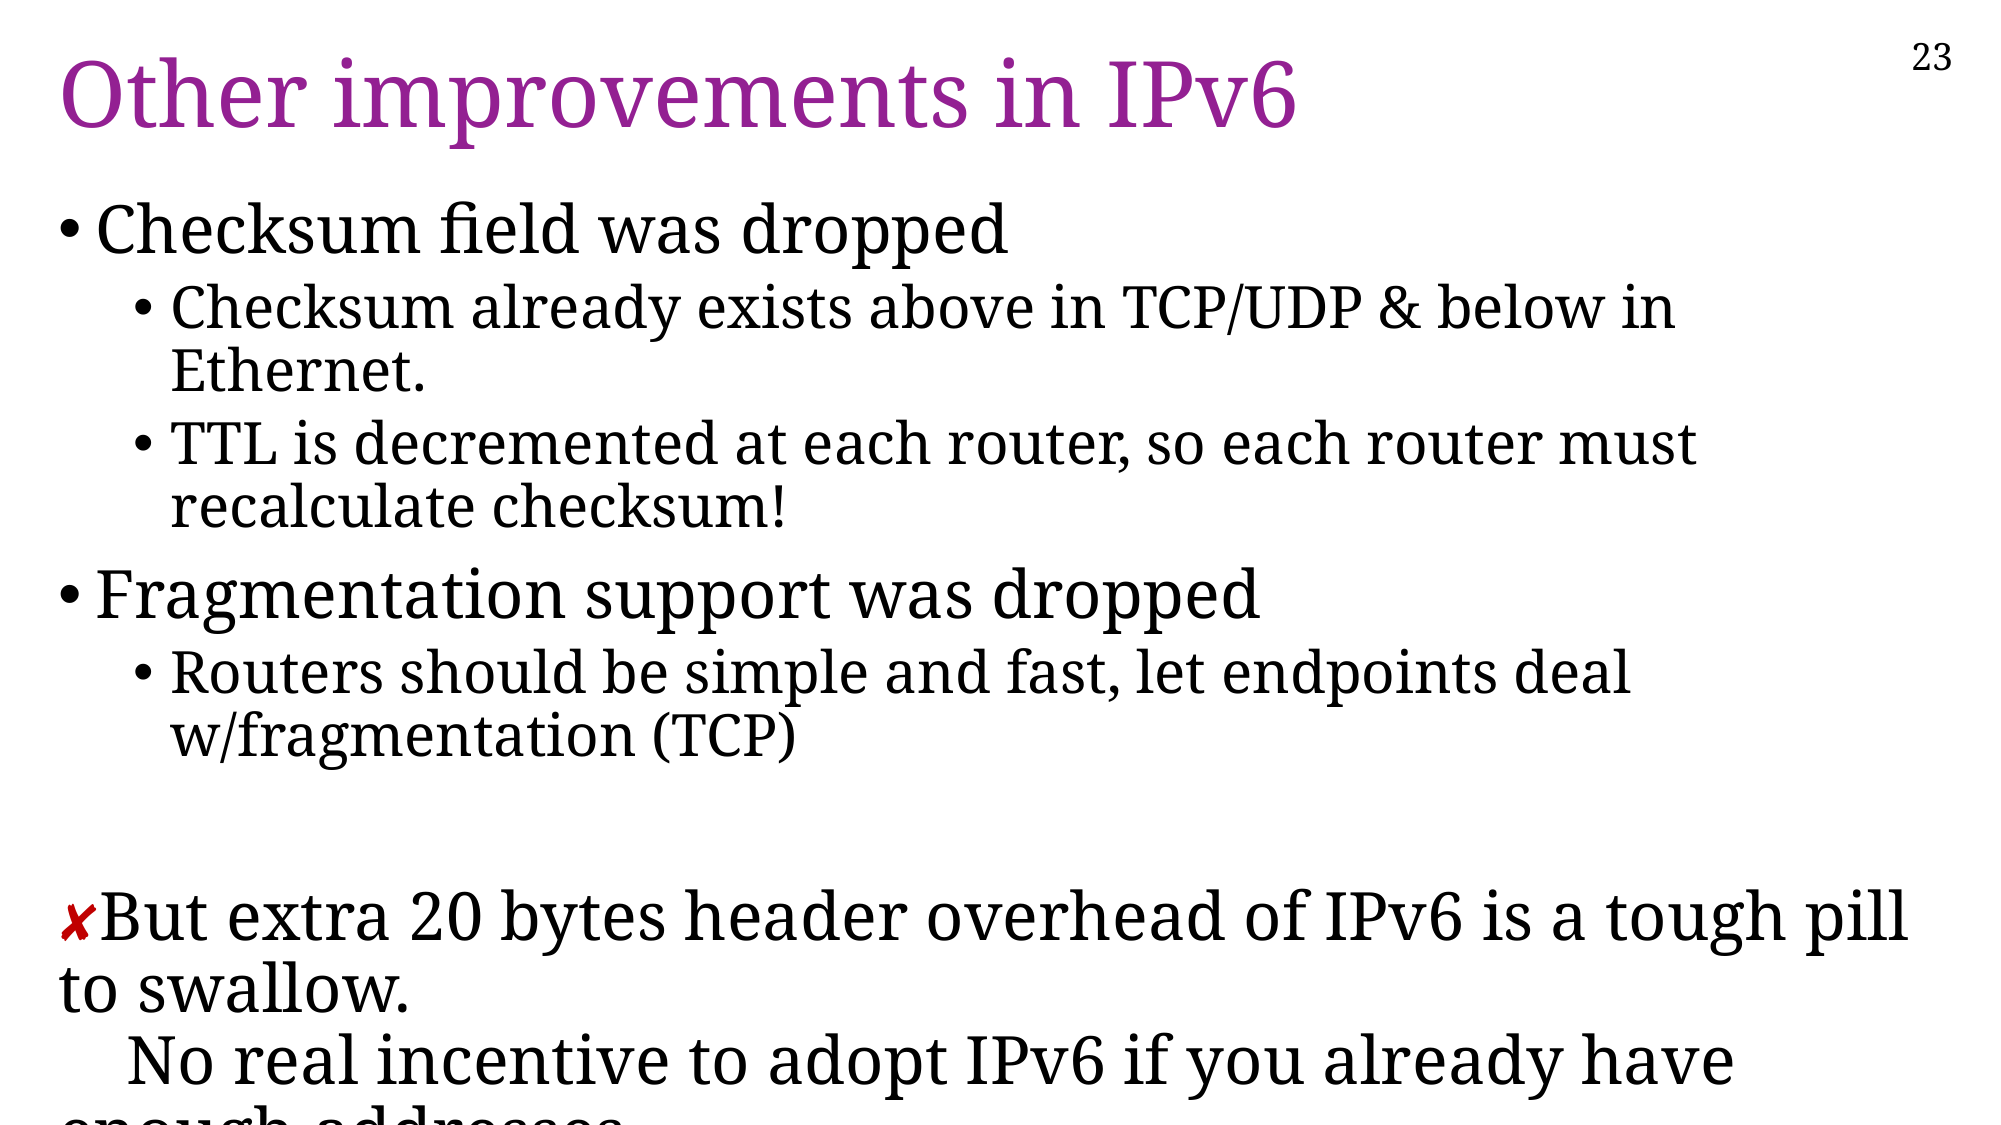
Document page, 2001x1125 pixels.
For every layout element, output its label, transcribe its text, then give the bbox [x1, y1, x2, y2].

title Other improvements in IPv6 [43, 25, 1953, 171]
list Checksum field was dropped Checksum already exists above in TCP/UDP & below in Ethernet. TTL is decremented at each router, so each router must recalculate checksum! Fragmentation support was dropped Routers should be simple and fast, let endpoints deal w/fragmentation (TCP) ✘But extra 20 bytes header overhead of IPv6 is a tough pill to swallow. No real incentive to adopt IPv6 if you already have enough addresses. [43, 188, 1953, 1106]
